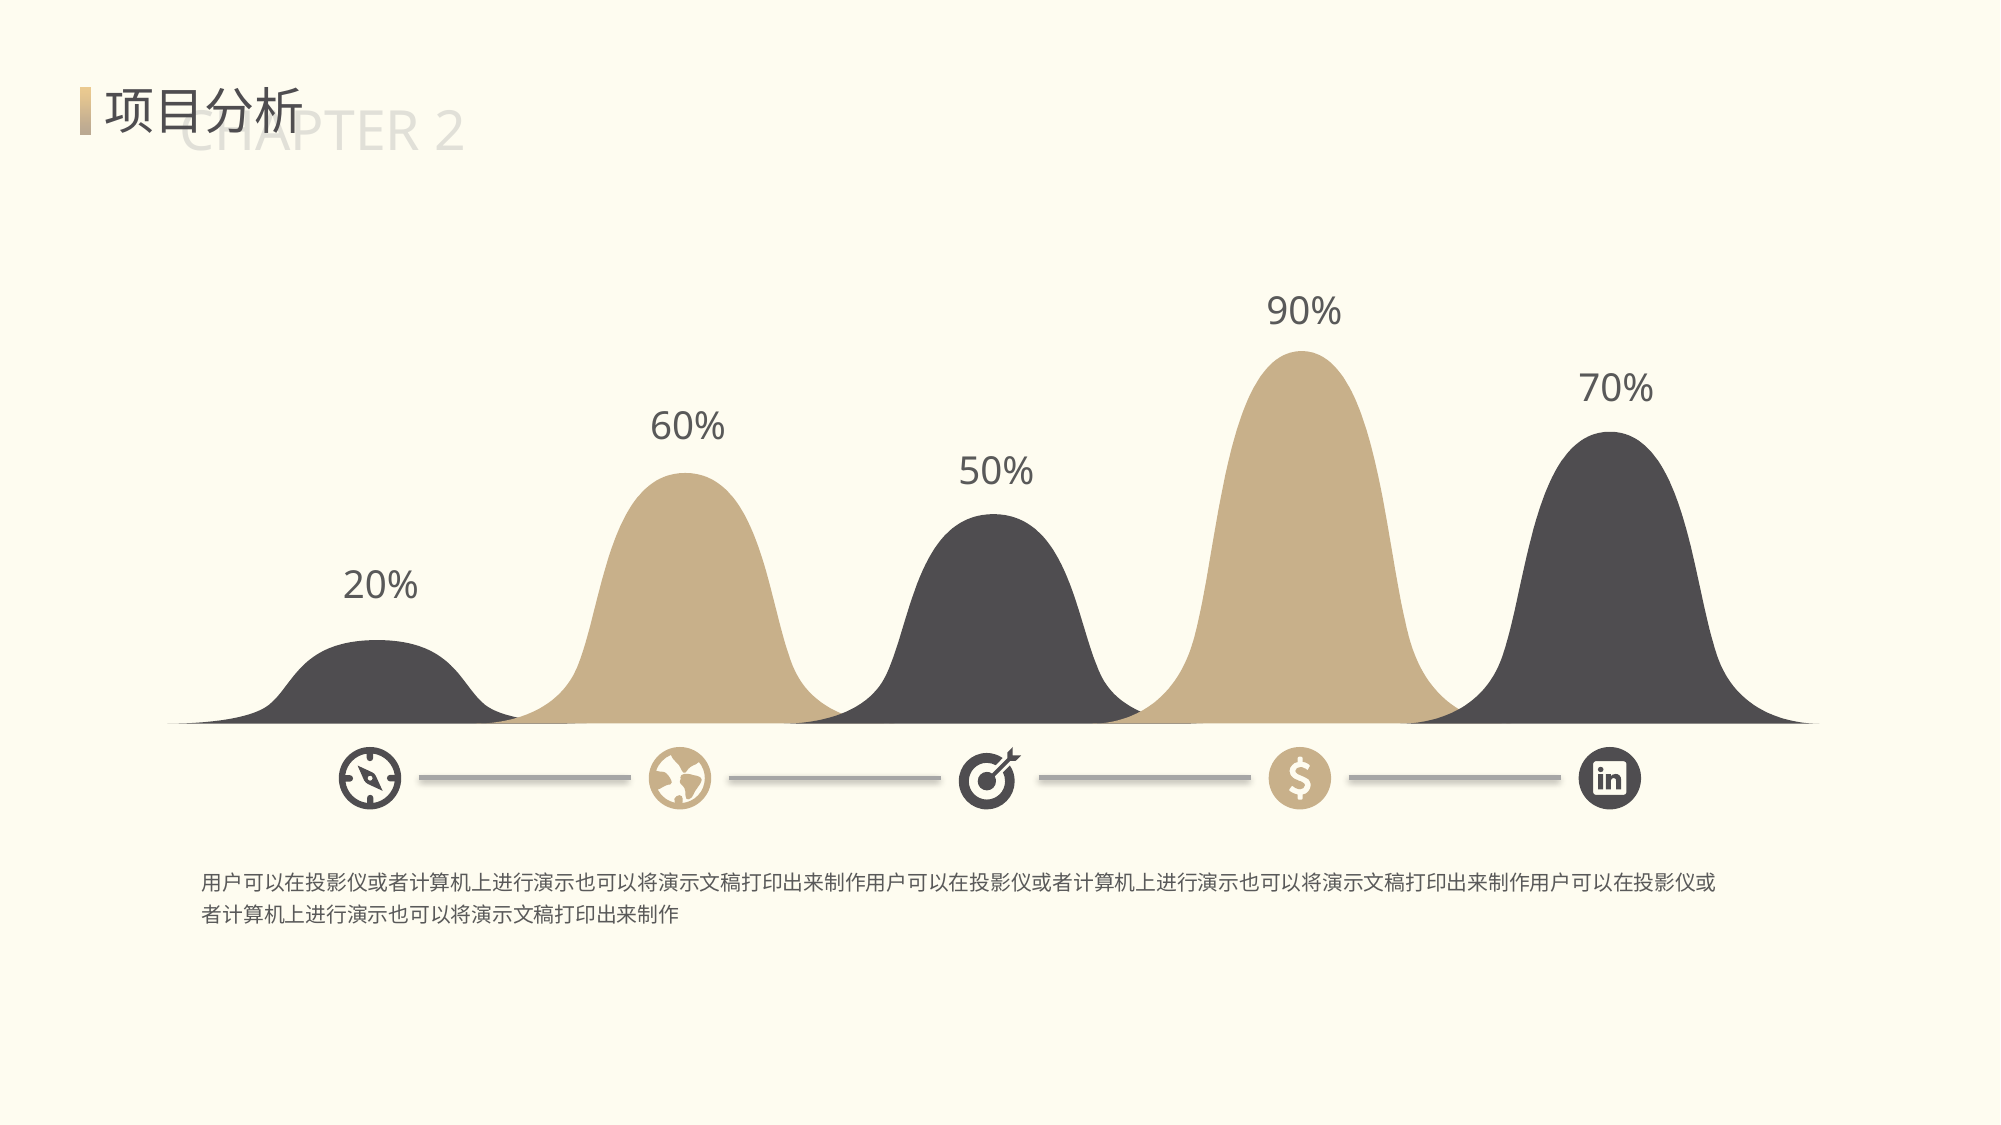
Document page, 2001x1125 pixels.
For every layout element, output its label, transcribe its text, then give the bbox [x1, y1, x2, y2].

text_box CHAPTER 2 [164, 87, 482, 170]
text_box 项目分析 [89, 72, 320, 147]
picture [80, 87, 91, 136]
text_box 用户可以在投影仪或者计算机上进行演示也可以将演示文稿打印出来制作用户可以在投影仪或者计算机上进行演示也可以将演示文稿打印出来制作用户可以在投影仪或者计算机上进行演示也可以将演示文稿打印出来制作 [187, 854, 1733, 967]
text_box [167, 271, 1820, 810]
